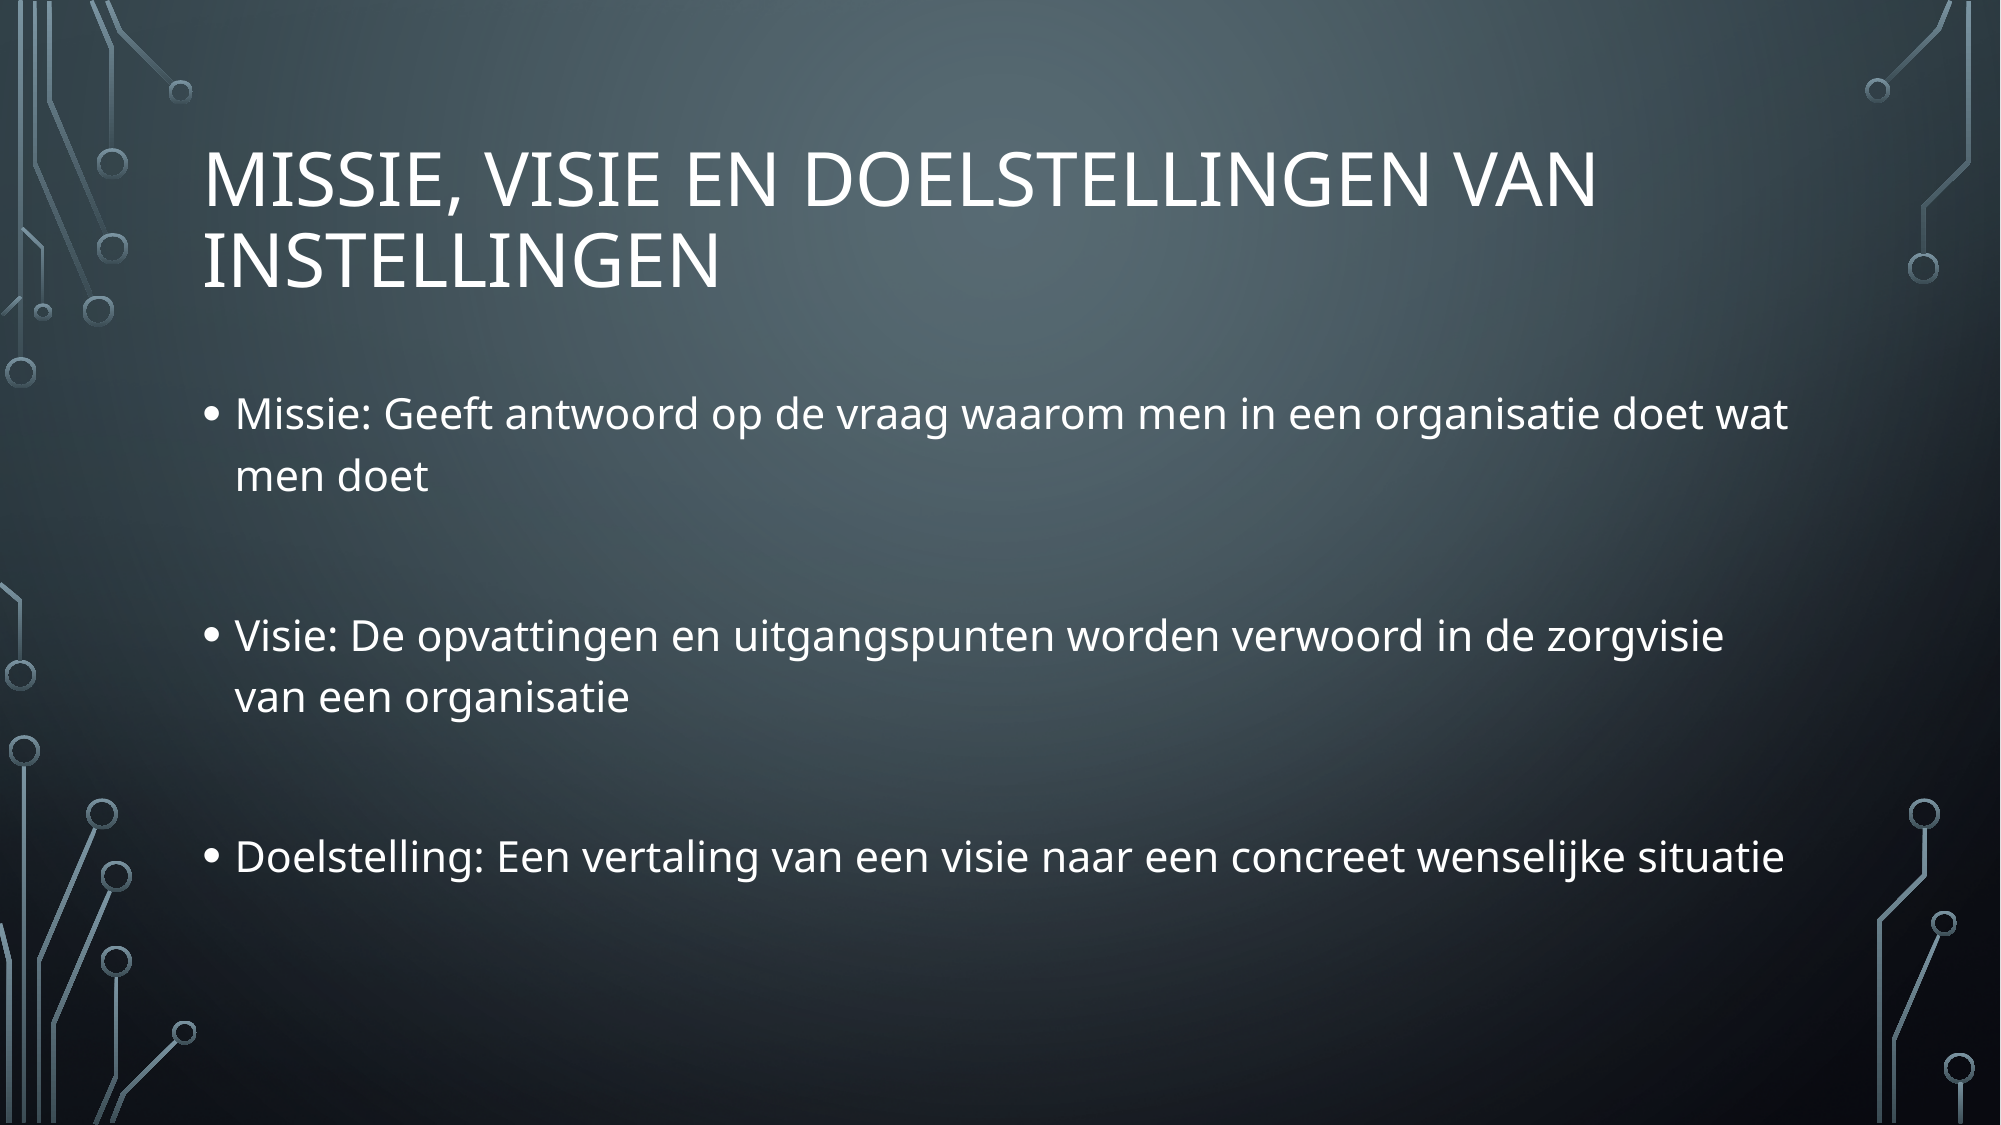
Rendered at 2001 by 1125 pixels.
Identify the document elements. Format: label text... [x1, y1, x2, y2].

title Missie, visie en doelstellingen van instellingen [187, 101, 1813, 344]
list Missie: Geeft antwoord op de vraag waarom men in een organisatie doet wat men doet Visie: De opvattingen en uitgangspunten worden verwoord in de zorgvisie van een organisatie Doelstelling: Een vertaling van een visie naar een concreet wenselijke situatie [187, 369, 1813, 950]
